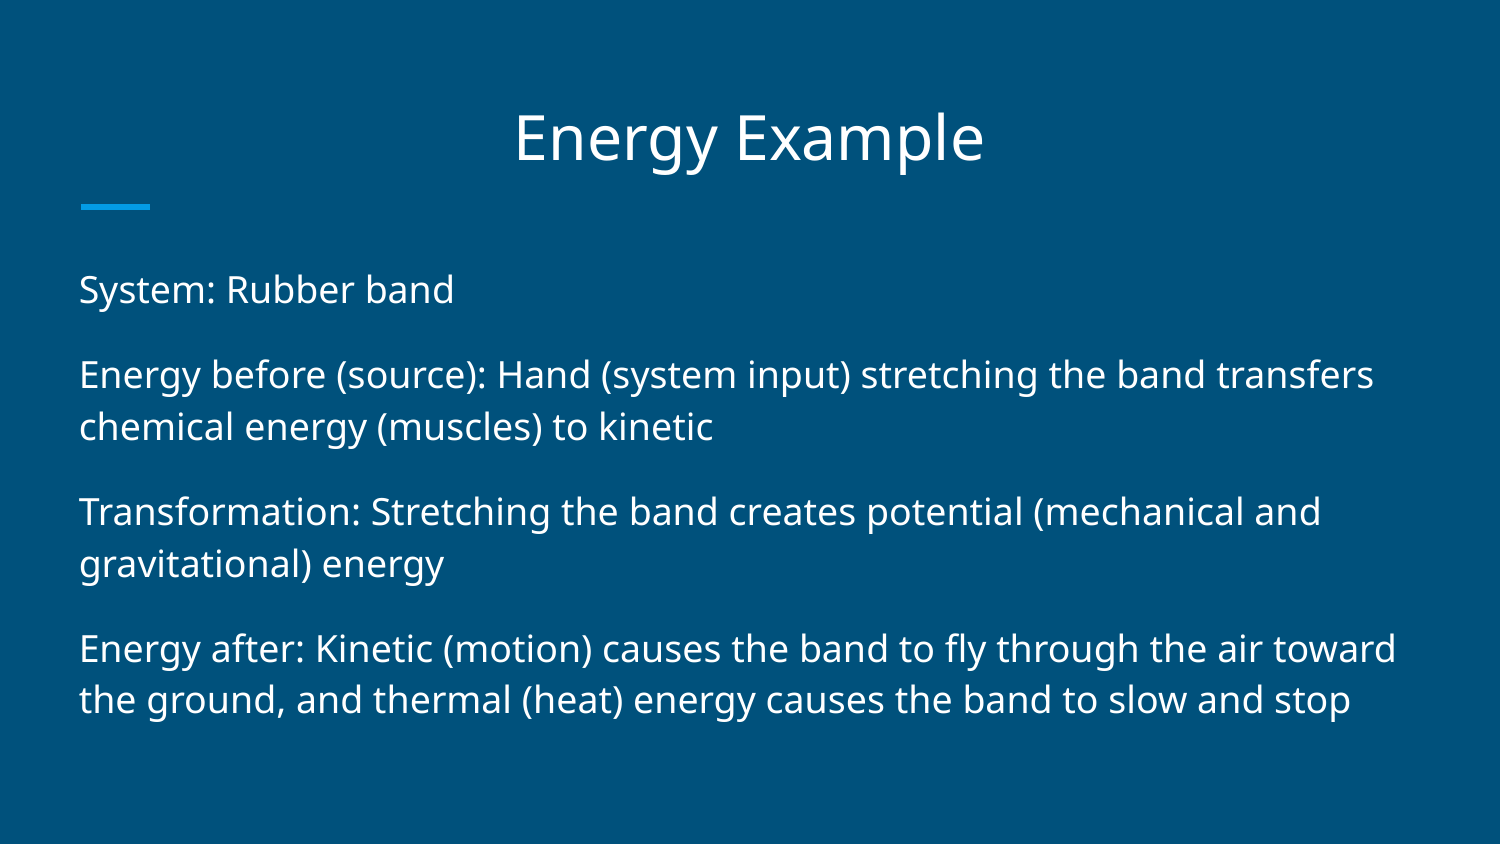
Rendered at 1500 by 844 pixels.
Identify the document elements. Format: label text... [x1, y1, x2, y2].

title Energy Example [63, 75, 1437, 188]
list System: Rubber band Energy before (source): Hand (system input) stretching the band transfers chemical energy (muscles) to kinetic Transformation: Stretching the band creates potential (mechanical and gravitational) energy Energy after: Kinetic (motion) causes the band to fly through the air toward the ground, and thermal (heat) energy causes the band to slow and stop [63, 244, 1437, 750]
